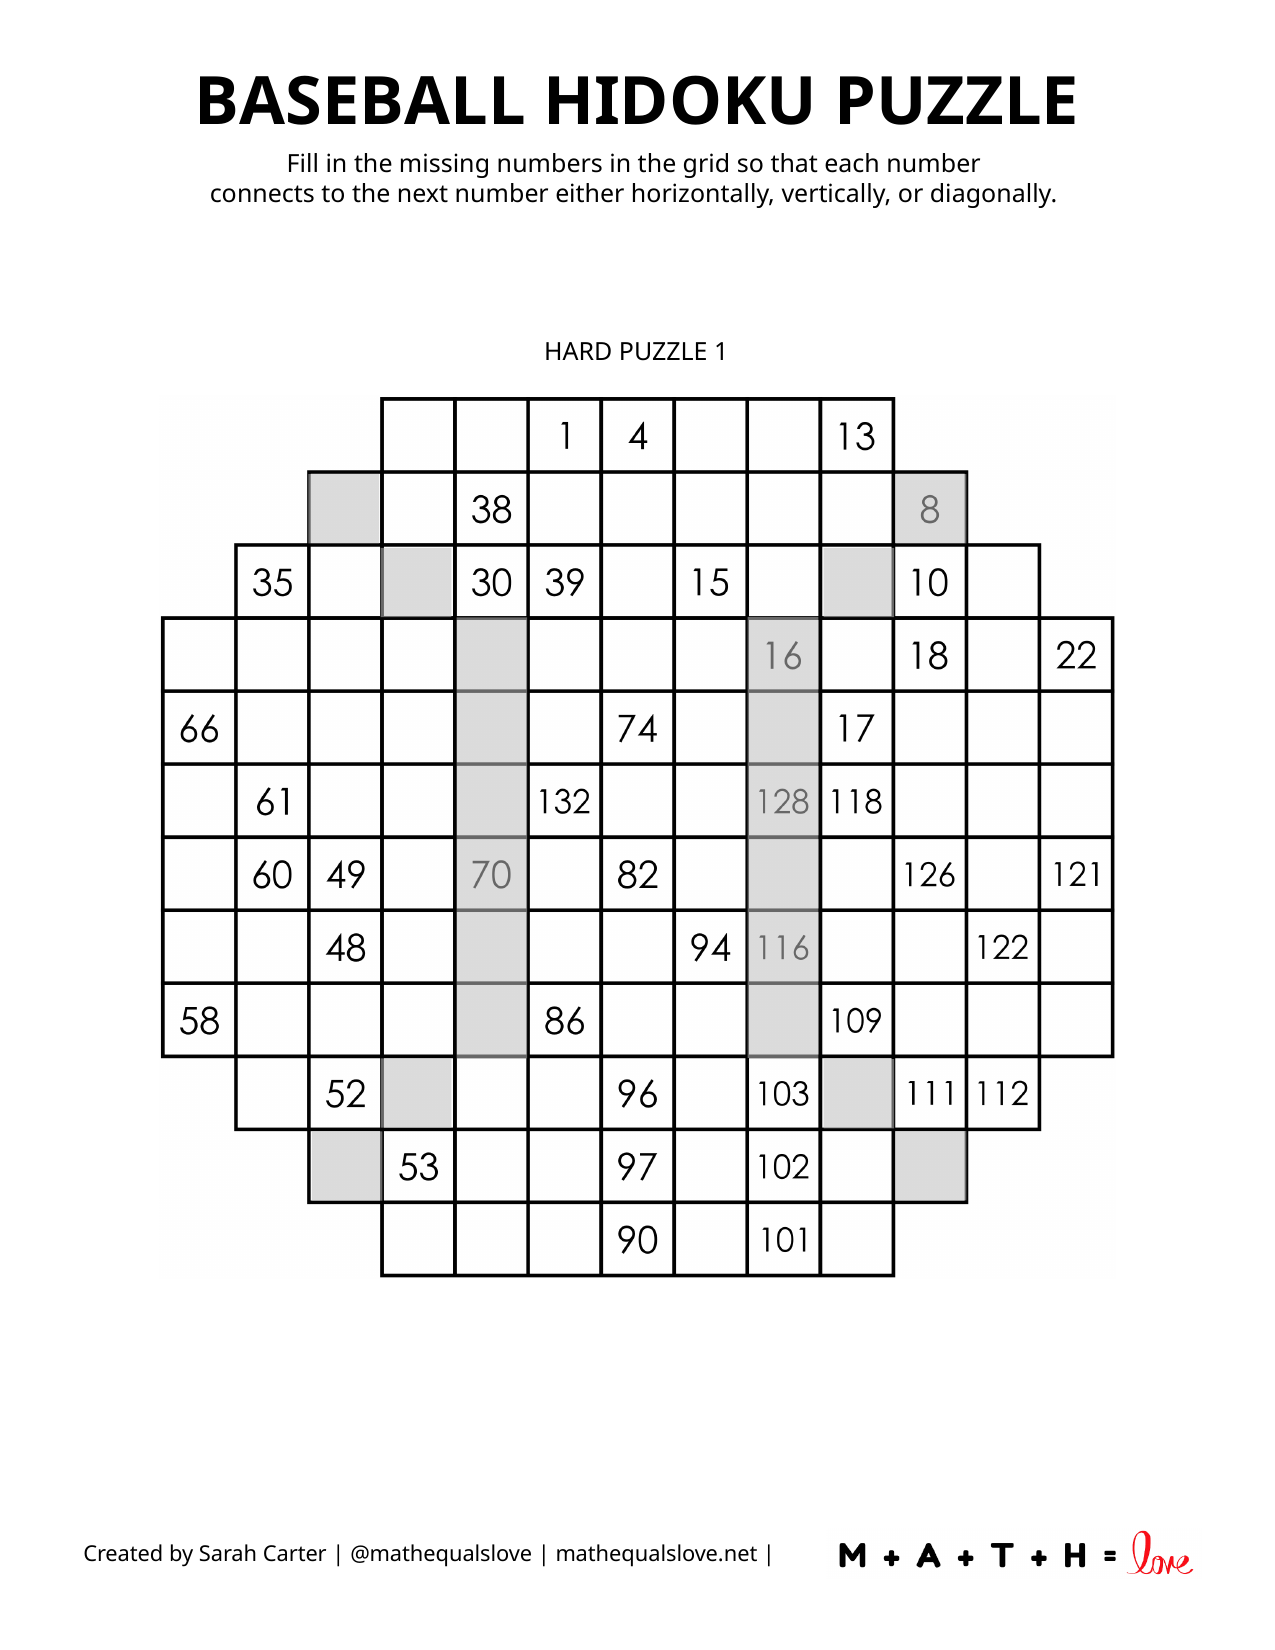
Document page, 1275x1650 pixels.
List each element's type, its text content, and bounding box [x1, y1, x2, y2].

text_box HARD PUZZLE 1 [158, 335, 1115, 387]
picture [826, 1528, 1203, 1579]
text_box BASEBALL HIDOKU PUZZLE [65, 50, 1210, 140]
text_box Created by Sarah Carter | @mathequalslove | mathequalslove.net | [68, 1532, 826, 1574]
text_box Fill in the missing numbers in the grid so that each number connects to the next number either horizontally, vertically, or diagonally. [0, 140, 1275, 216]
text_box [307, 473, 967, 1202]
picture [158, 395, 1117, 1280]
